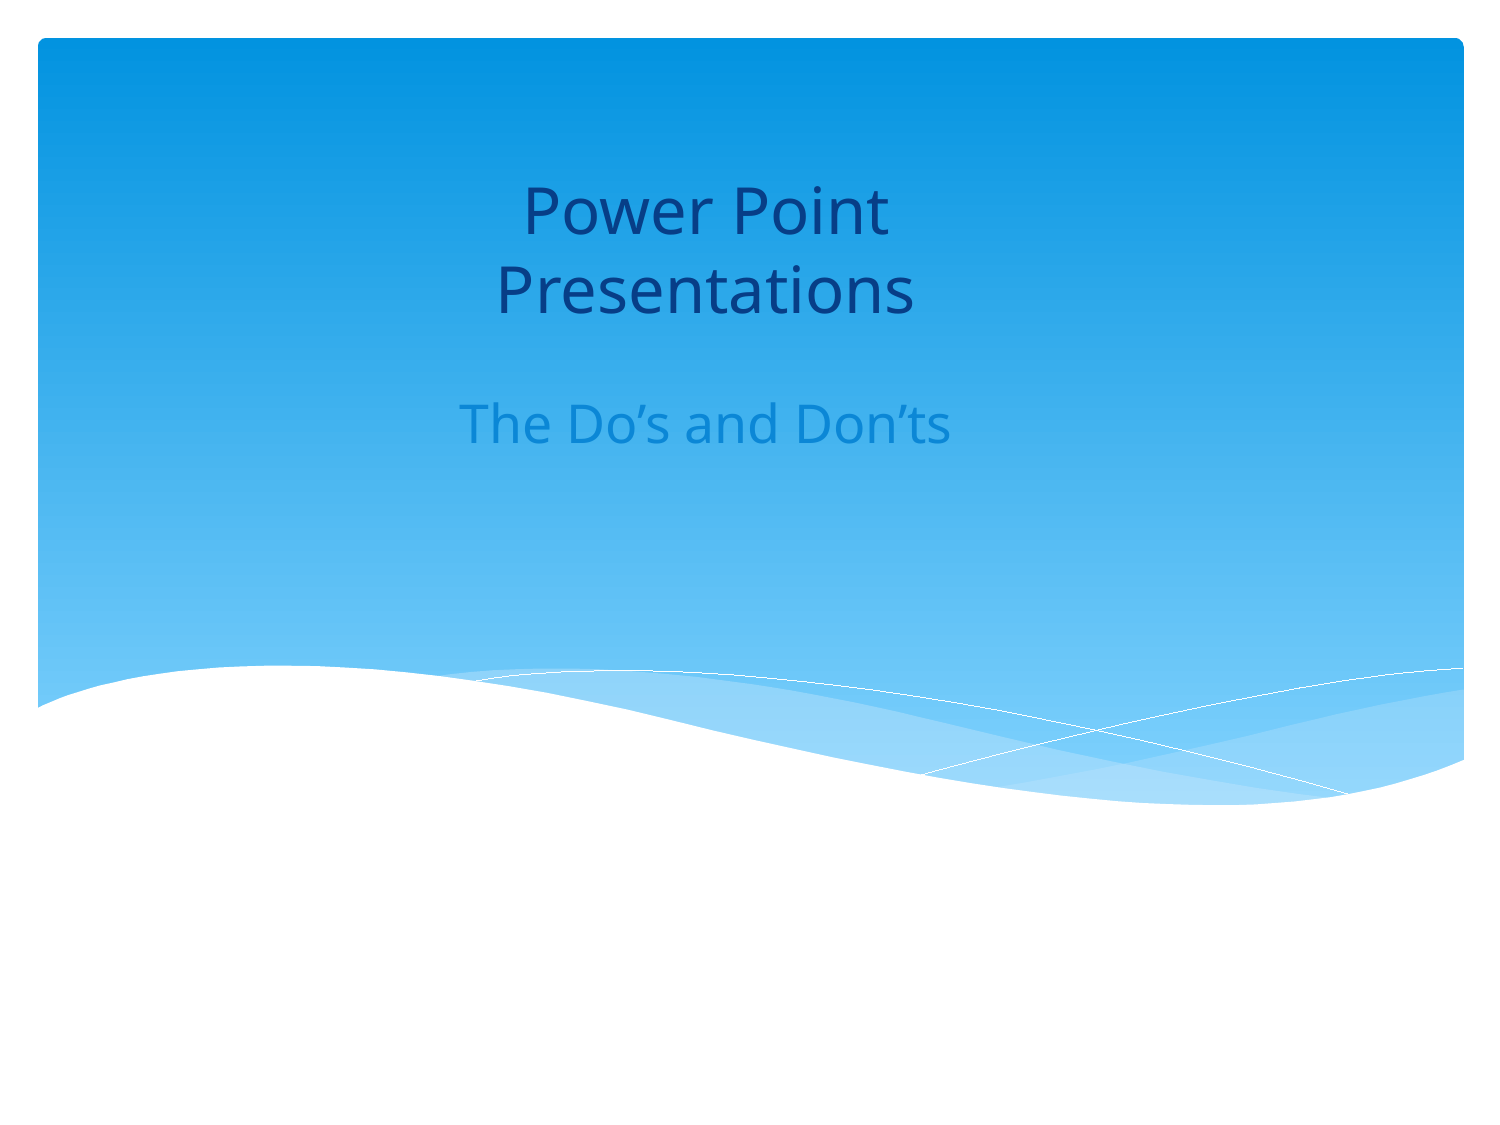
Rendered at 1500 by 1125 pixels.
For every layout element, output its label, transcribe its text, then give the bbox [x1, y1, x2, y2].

title Power Point Presentations The Do’s and Don’ts [162, 162, 1250, 463]
